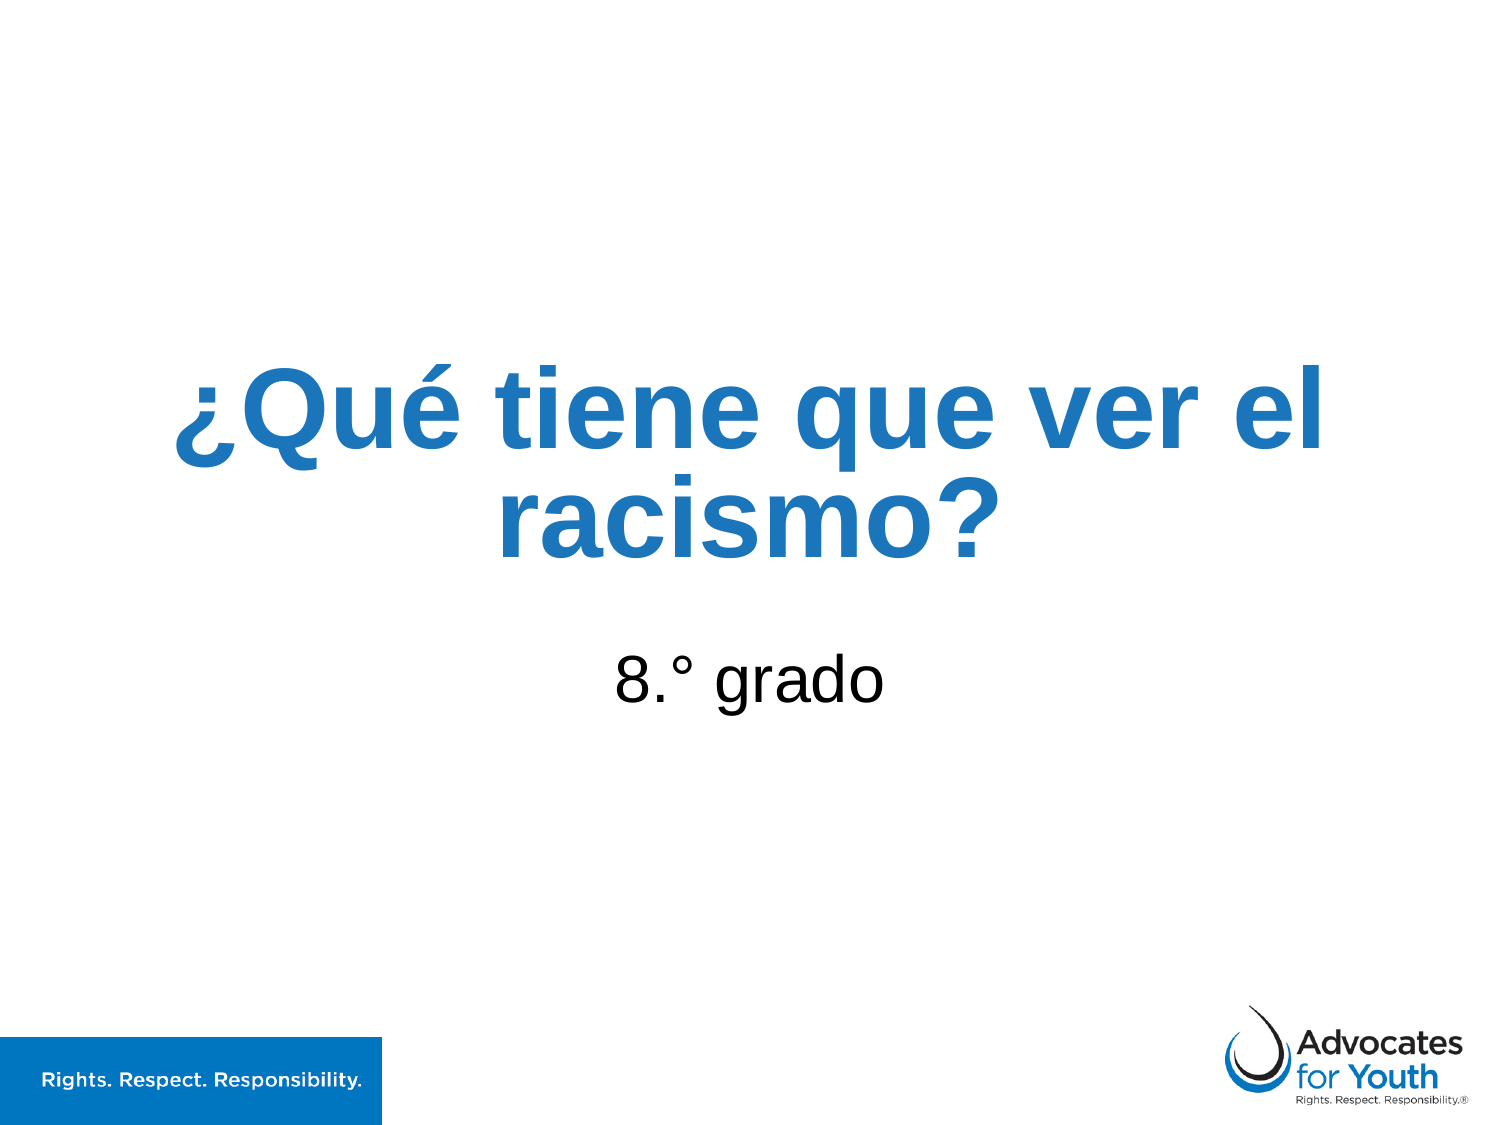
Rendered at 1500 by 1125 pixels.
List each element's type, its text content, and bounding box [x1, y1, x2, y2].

subtitle 8.° grado [225, 637, 1275, 925]
title ¿Qué tiene que ver el racismo? [112, 349, 1388, 591]
picture [1200, 990, 1500, 1125]
picture [0, 1037, 382, 1125]
